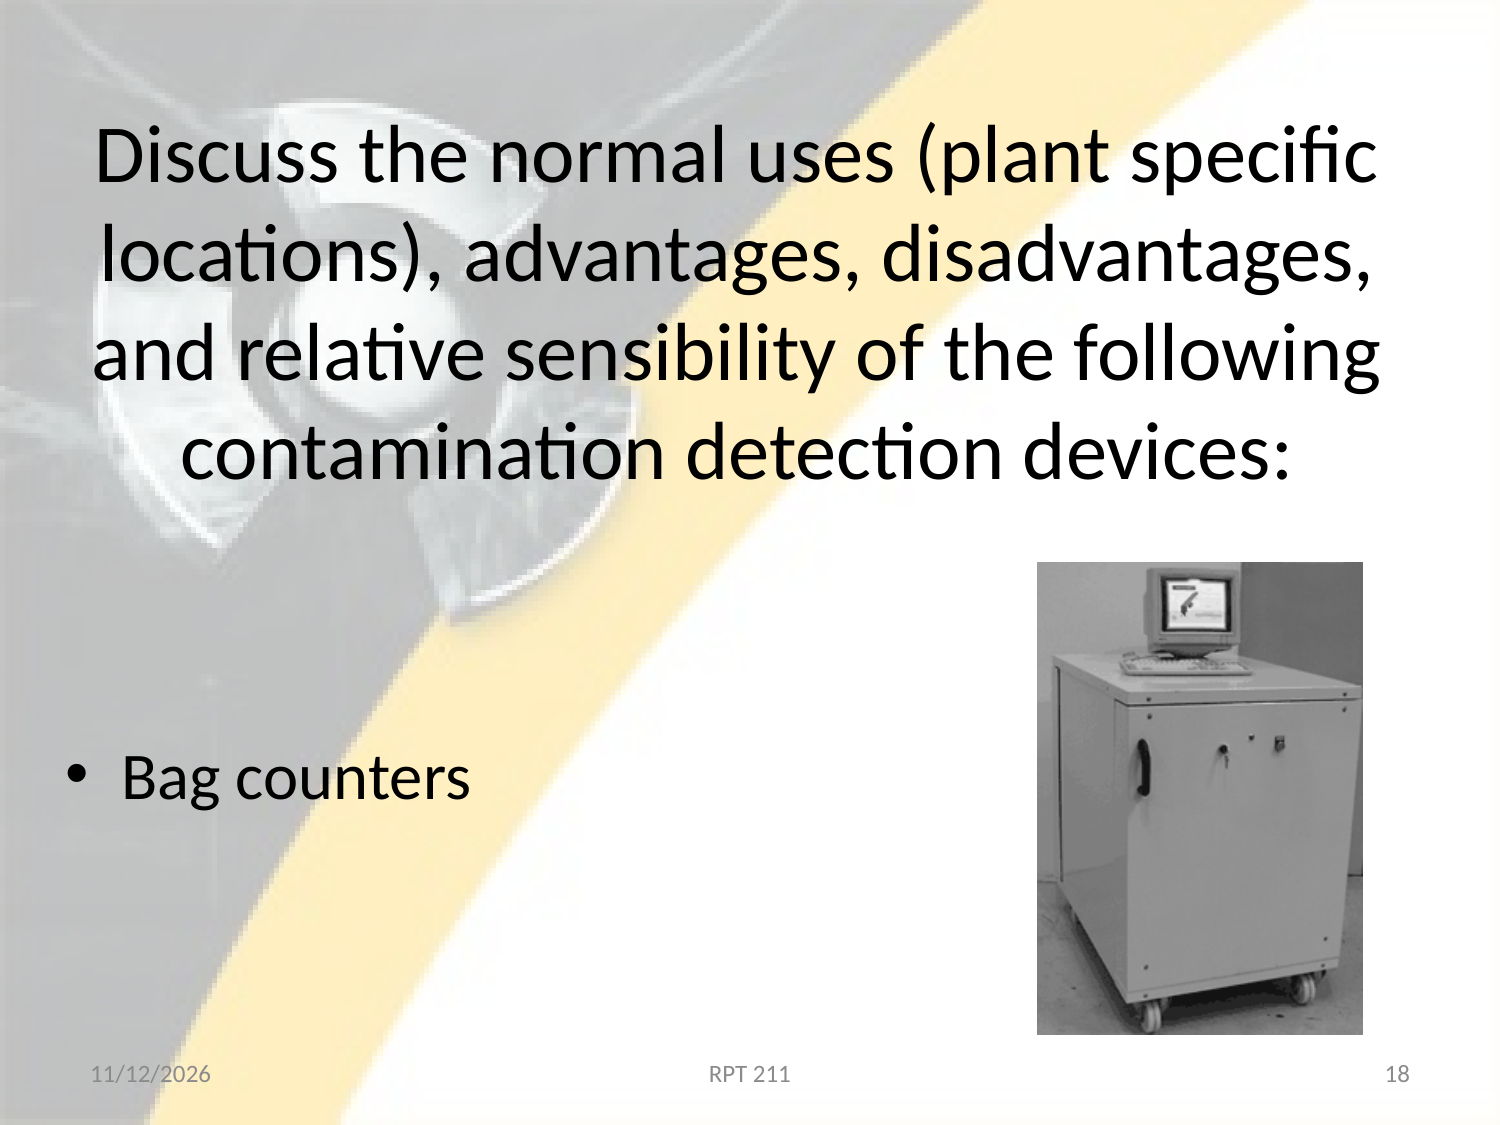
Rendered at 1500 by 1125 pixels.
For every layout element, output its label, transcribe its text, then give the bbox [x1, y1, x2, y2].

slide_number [75, 1042, 425, 1103]
list Bag counters [50, 725, 588, 838]
slide_number 18 [1074, 1042, 1425, 1103]
picture [1037, 562, 1363, 1035]
footer RPT 211 [512, 1042, 988, 1103]
title Discuss the normal uses (plant specific locations), advantages, disadvantages, and relative sensibility of the following contamination detection devices: [75, 45, 1400, 650]
